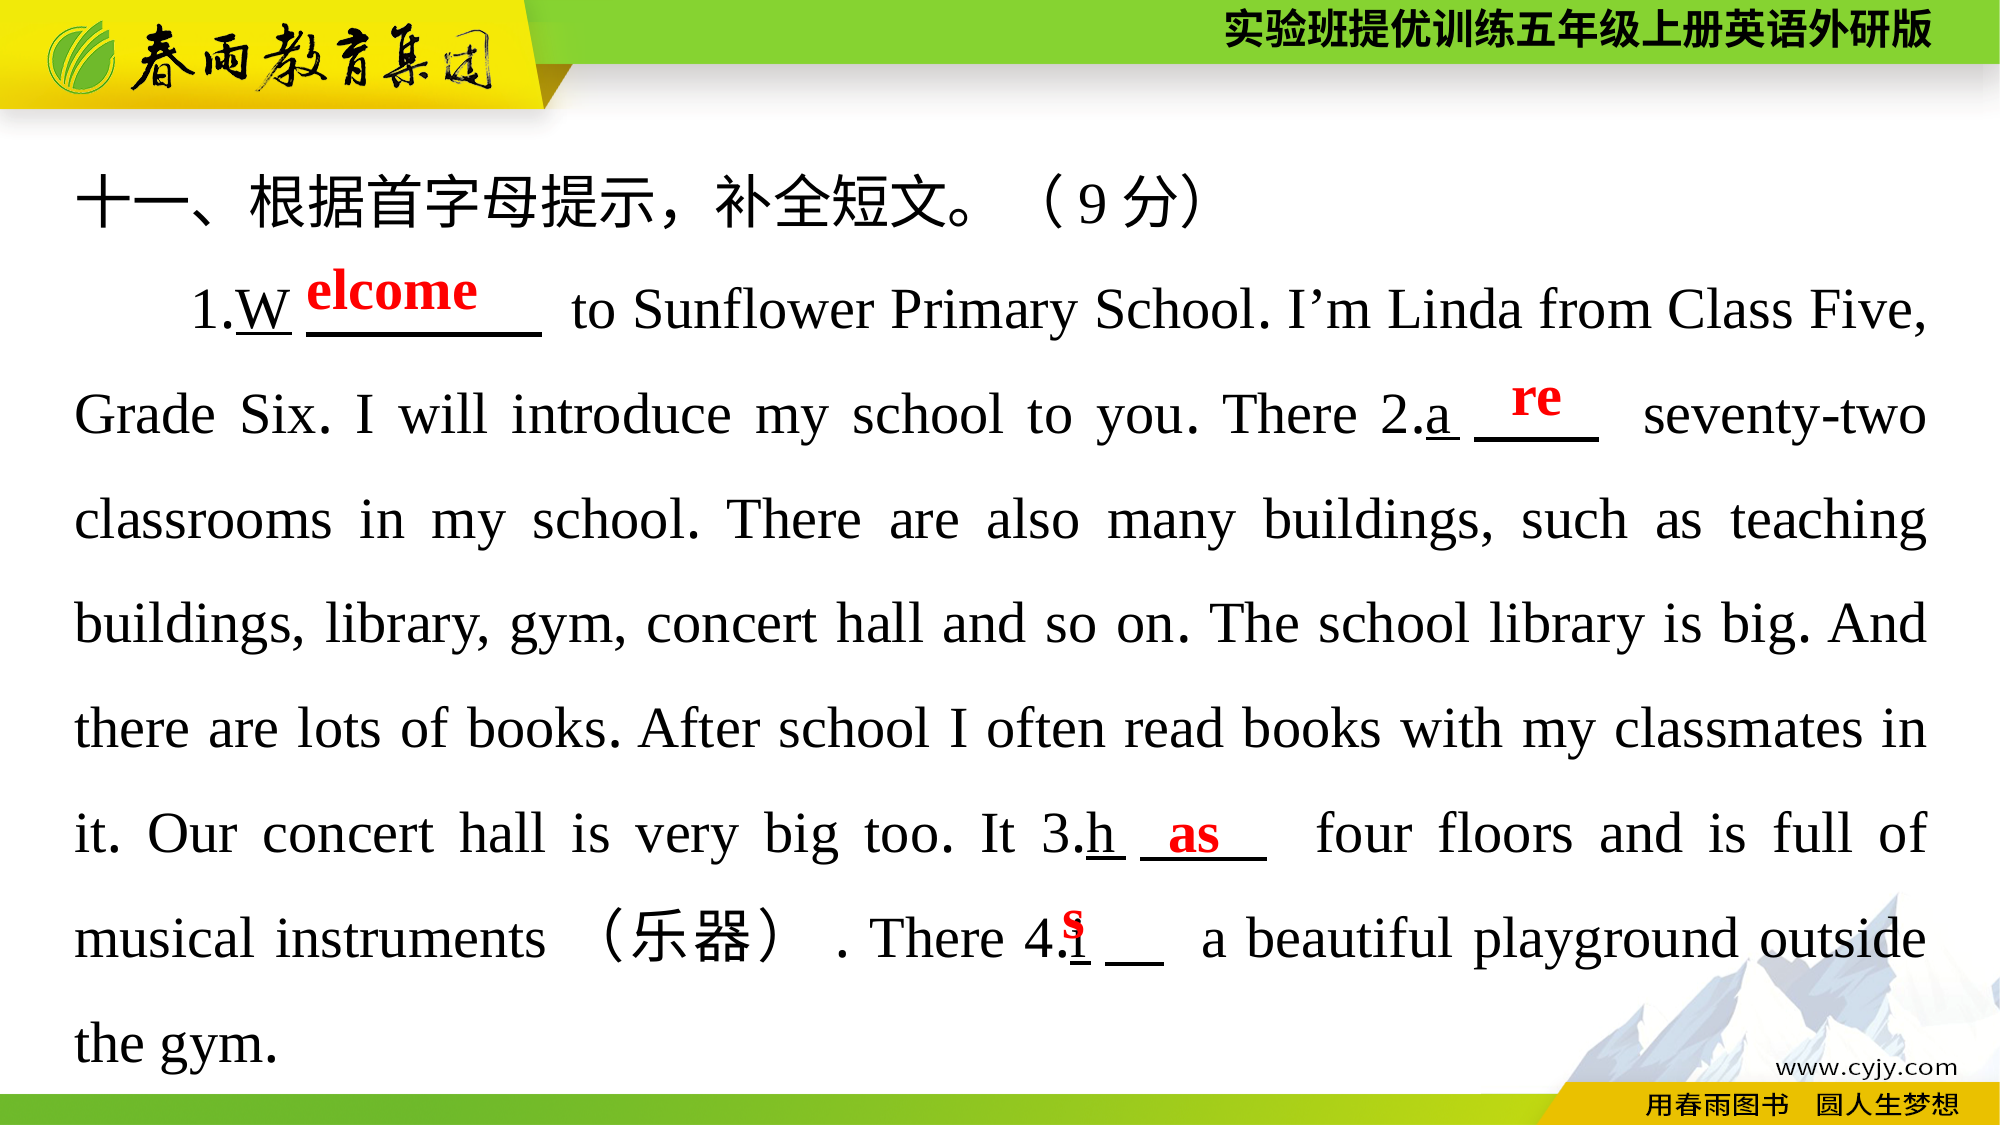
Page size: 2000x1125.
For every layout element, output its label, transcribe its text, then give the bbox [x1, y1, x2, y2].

text_box as [1153, 751, 1236, 872]
picture [0, 0, 2000, 1125]
text_box elcome [292, 243, 494, 329]
list 十一、根据首字母提示，补全短文。（9分） 1.W to Sunflower Primary School. I’m Linda from Class Five, Grade Six. I will introduce my school to you. There 2.a seventy-two classrooms in my school. There are also many buildings, such as teaching buildings, library, gym, concert hall and so on. The school library is big. And there are lots of books. After school I often read books with my classmates in it. Our concert hall is very big too. It 3.h four floors and is full of musical instruments（乐器）. There 4.i a beautiful playground outside the gym. [59, 122, 1944, 1092]
text_box re [1496, 349, 1577, 435]
text_box s [1047, 873, 1100, 958]
